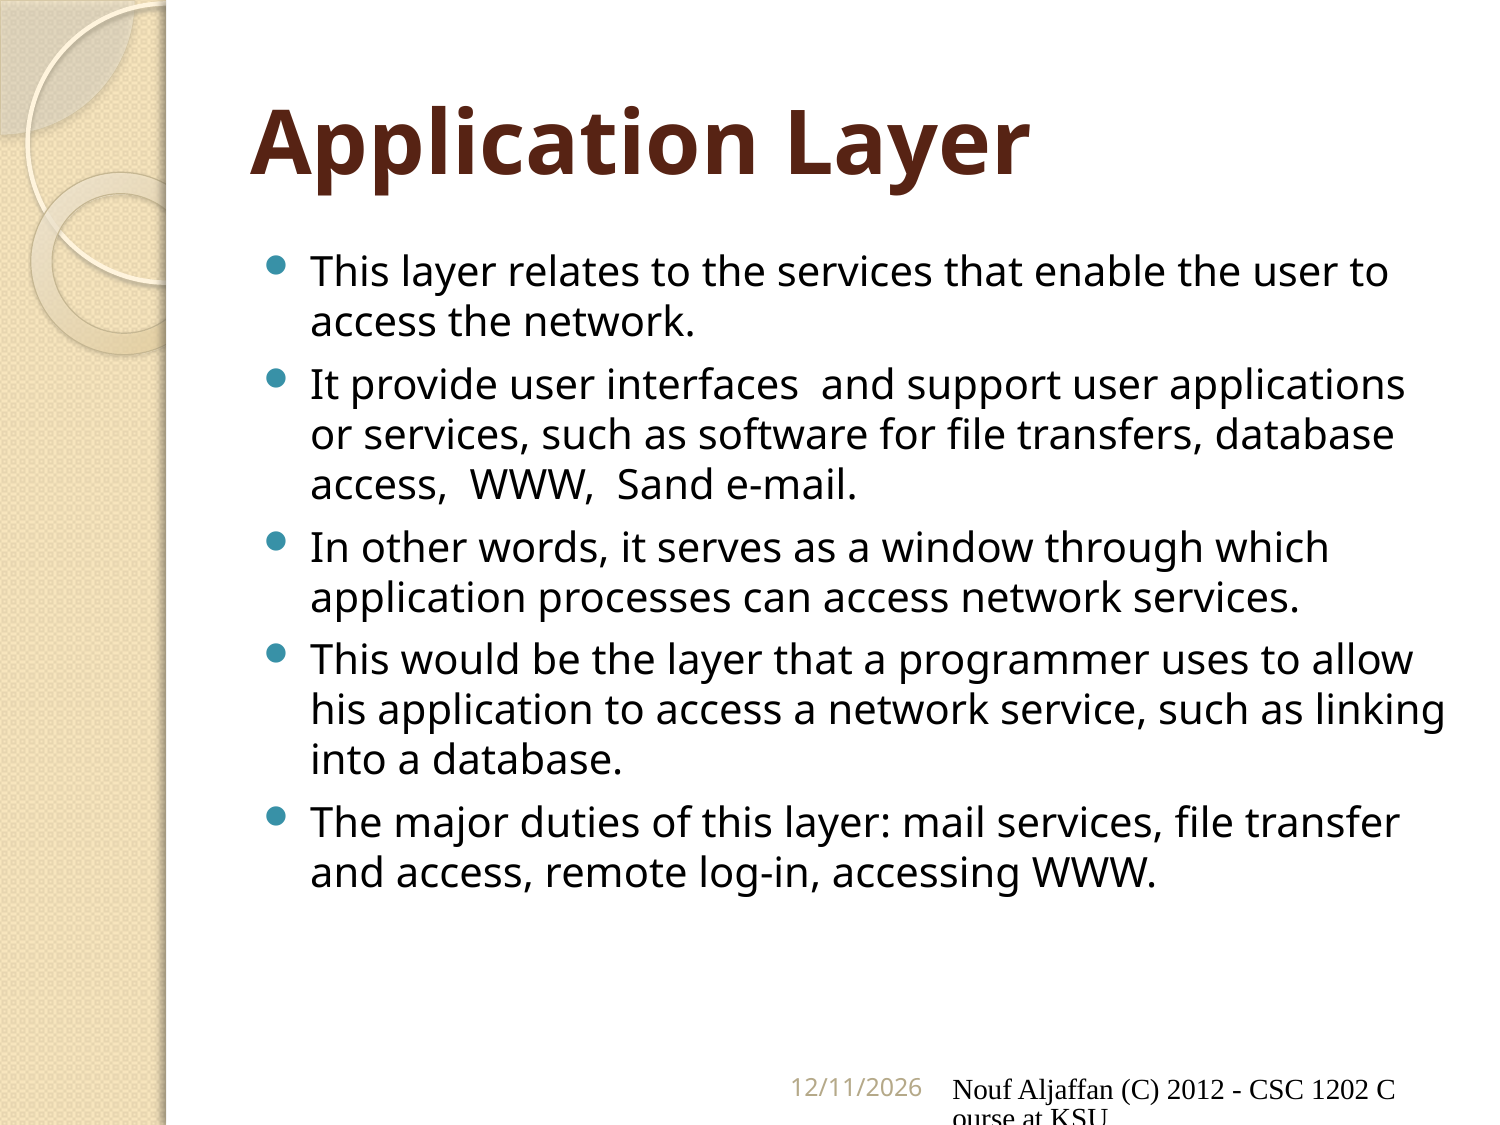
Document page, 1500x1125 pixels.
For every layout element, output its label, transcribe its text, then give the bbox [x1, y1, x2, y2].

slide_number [587, 1034, 937, 1113]
list This layer relates to the services that enable the user to access the network. It provide user interfaces and support user applications or services, such as software for file transfers, database access, WWW, Sand e-mail. In other words, it serves as a window through which application processes can access network services. This would be the layer that a programmer uses to allow his application to access a network service, such as linking into a database. The major duties of this layer: mail services, file transfer and access, remote log-in, accessing WWW. [235, 237, 1466, 1025]
title Application Layer [235, 45, 1466, 233]
footer Nouf Aljaffan (C) 2012 - CSC 1202 Course at KSU [937, 1034, 1413, 1113]
